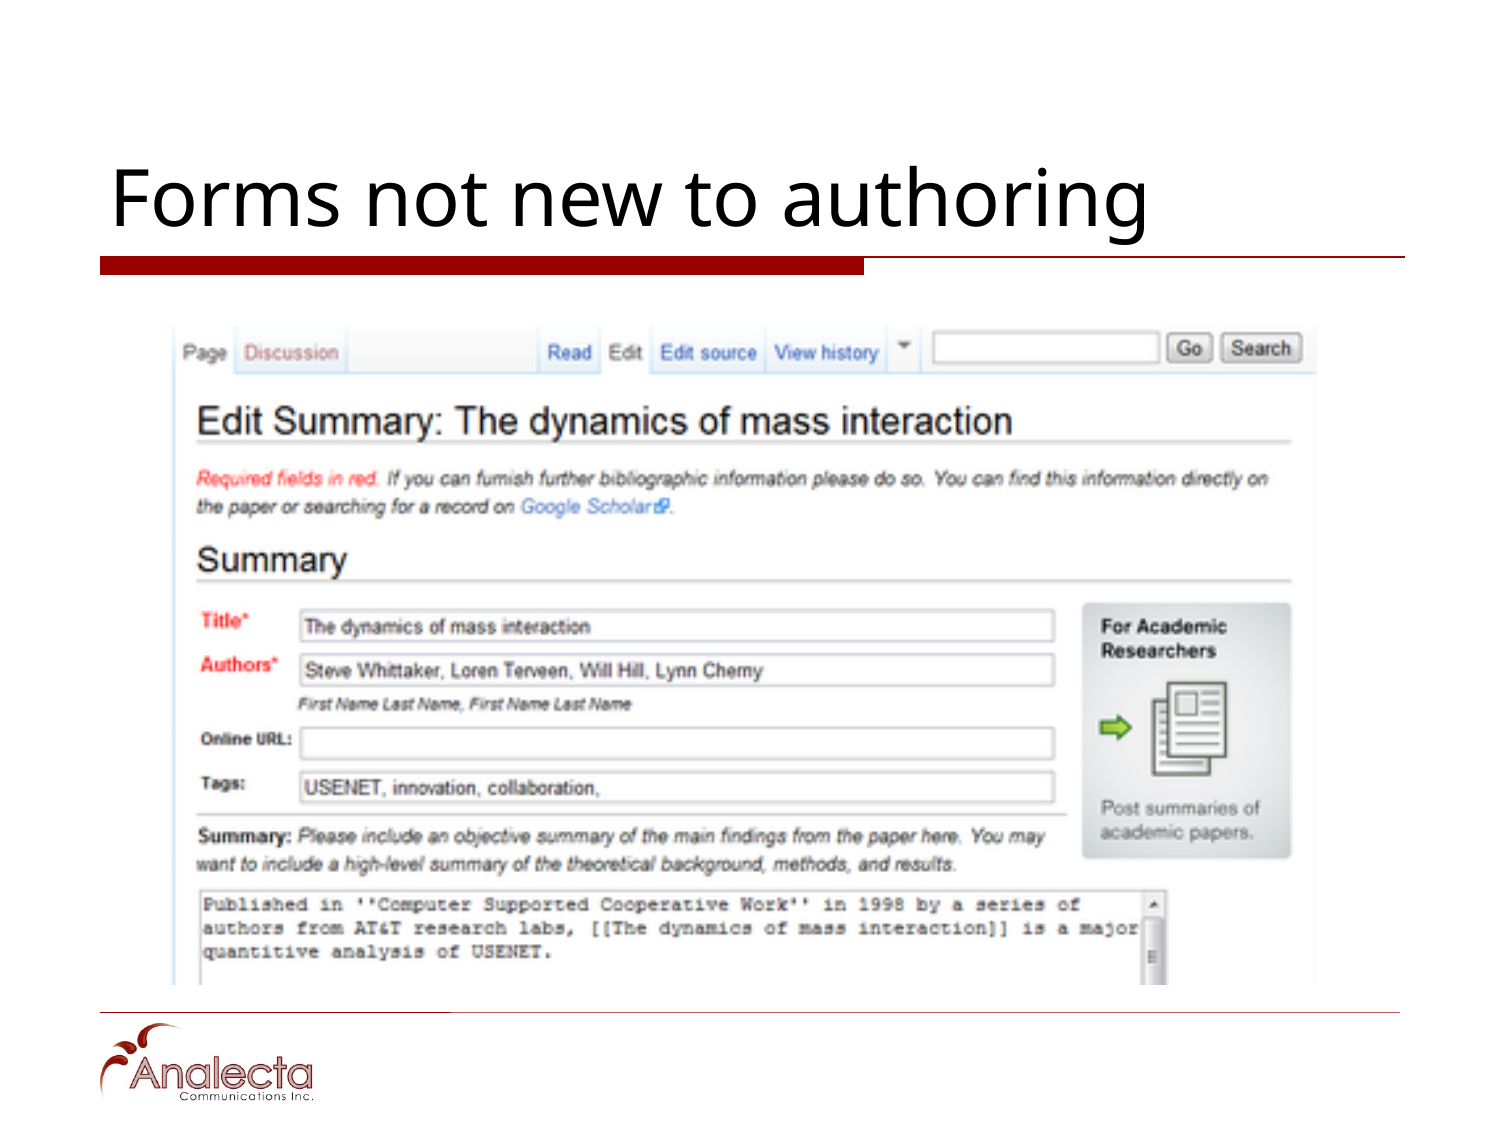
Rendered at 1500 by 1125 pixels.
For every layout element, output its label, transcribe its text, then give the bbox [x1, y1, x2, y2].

picture [170, 325, 1318, 985]
title Forms not new to authoring [94, 50, 1407, 250]
picture [100, 1023, 313, 1101]
